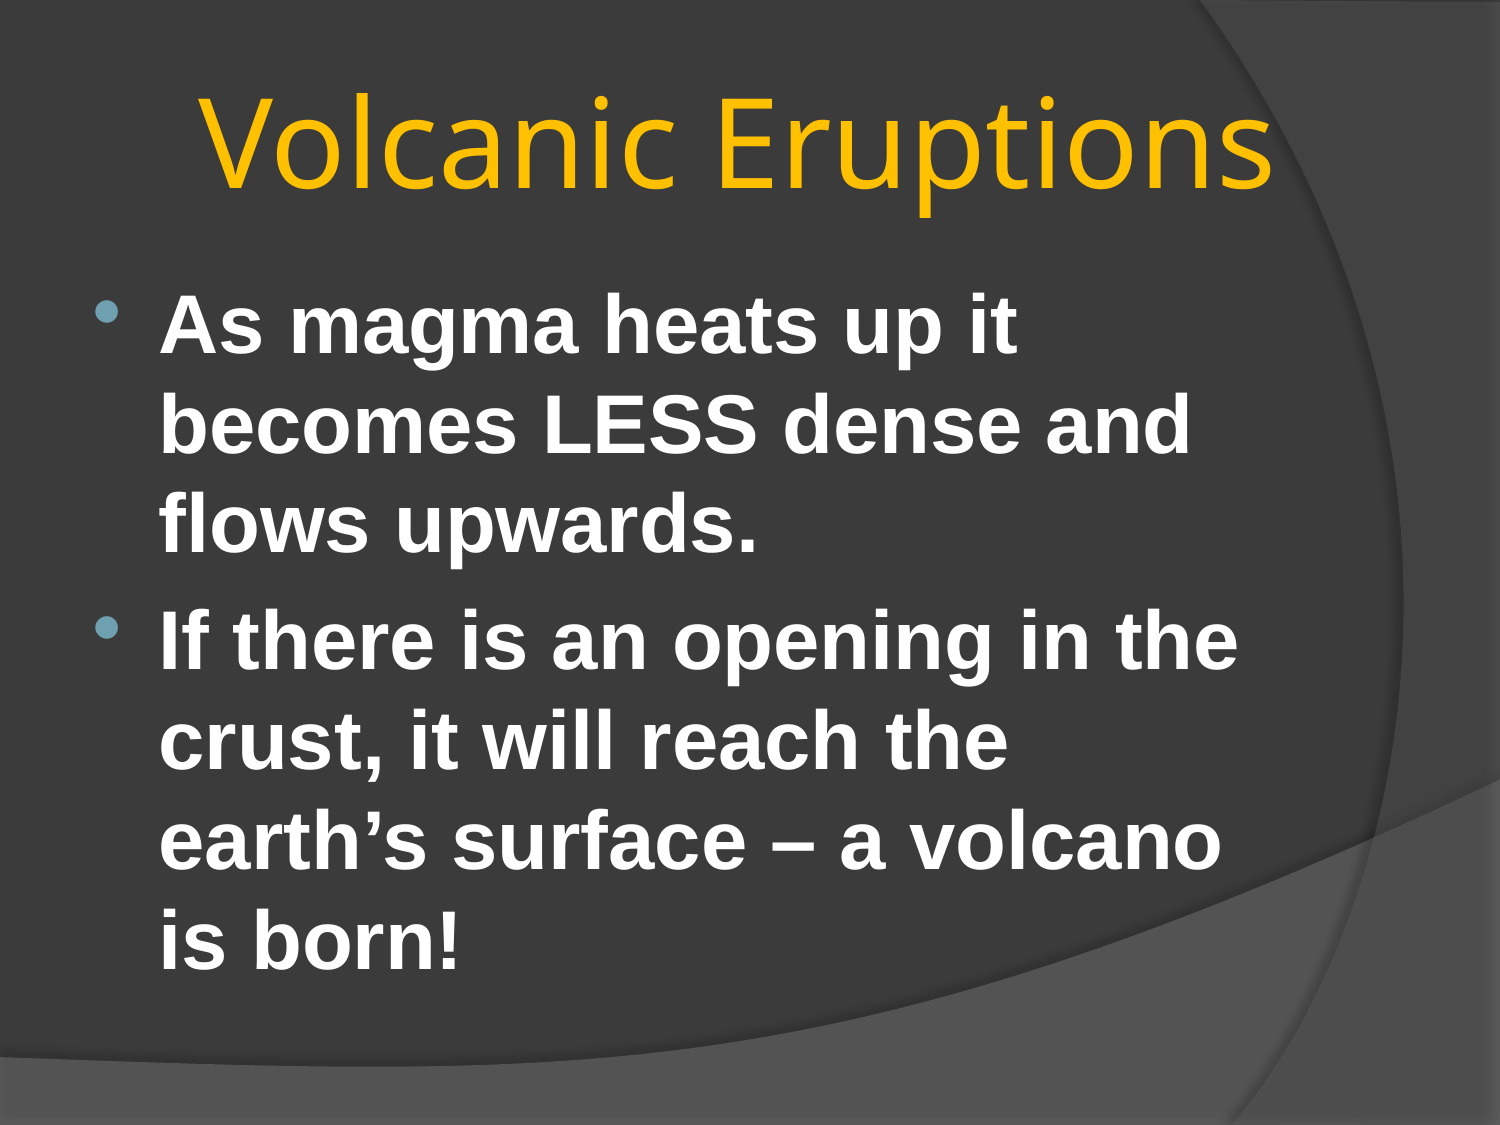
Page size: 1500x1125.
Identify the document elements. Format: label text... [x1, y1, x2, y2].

list As magma heats up it becomes LESS dense and flows upwards. If there is an opening in the crust, it will reach the earth’s surface – a volcano is born! [75, 262, 1300, 1005]
title Volcanic Eruptions [75, 45, 1400, 233]
